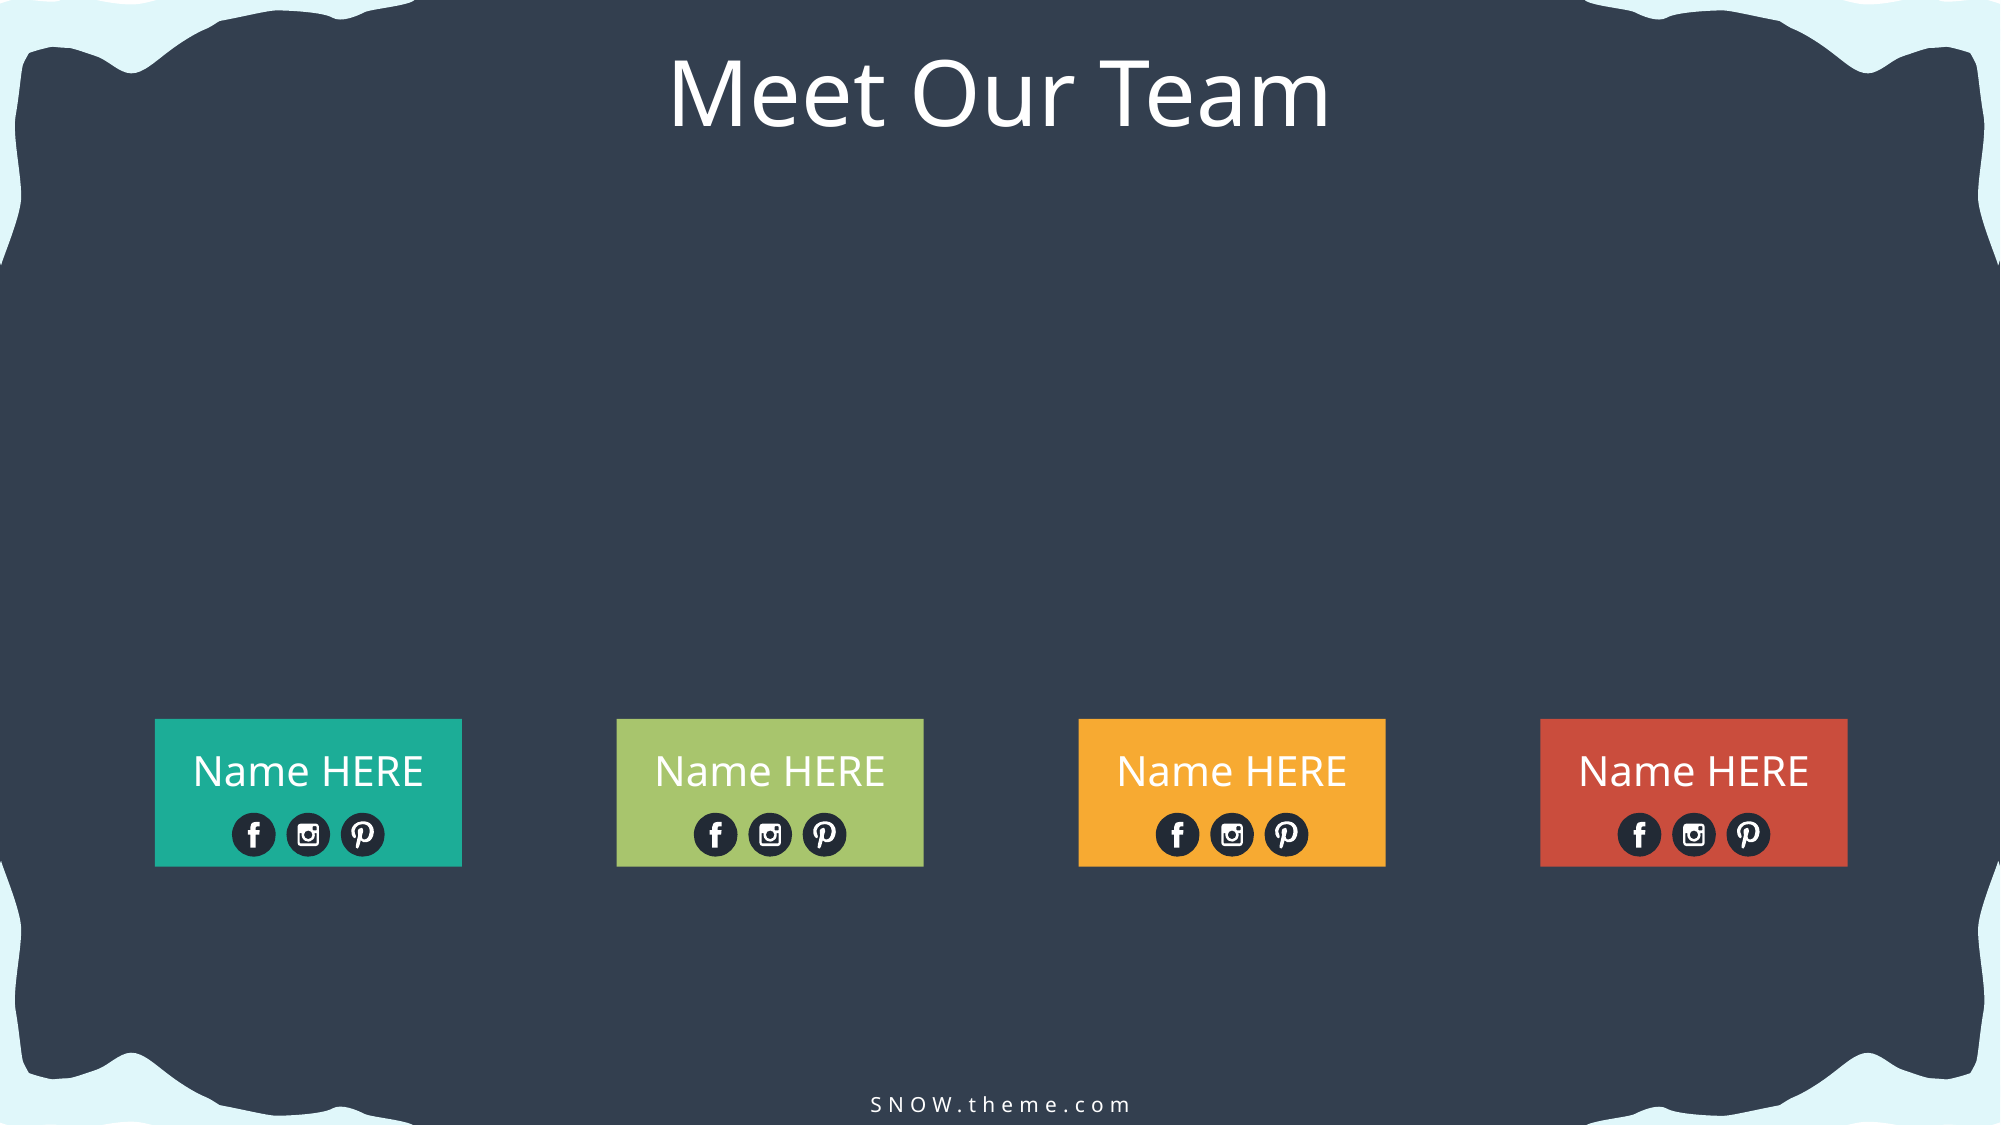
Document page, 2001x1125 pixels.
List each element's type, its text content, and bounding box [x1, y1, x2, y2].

picture [1484, 304, 1904, 867]
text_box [693, 812, 847, 857]
picture [1022, 304, 1442, 867]
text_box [231, 812, 385, 857]
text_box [1617, 812, 1771, 857]
text_box Meet Our Team [651, 27, 1349, 153]
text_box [1155, 812, 1309, 857]
picture [98, 304, 518, 867]
picture [560, 304, 980, 867]
